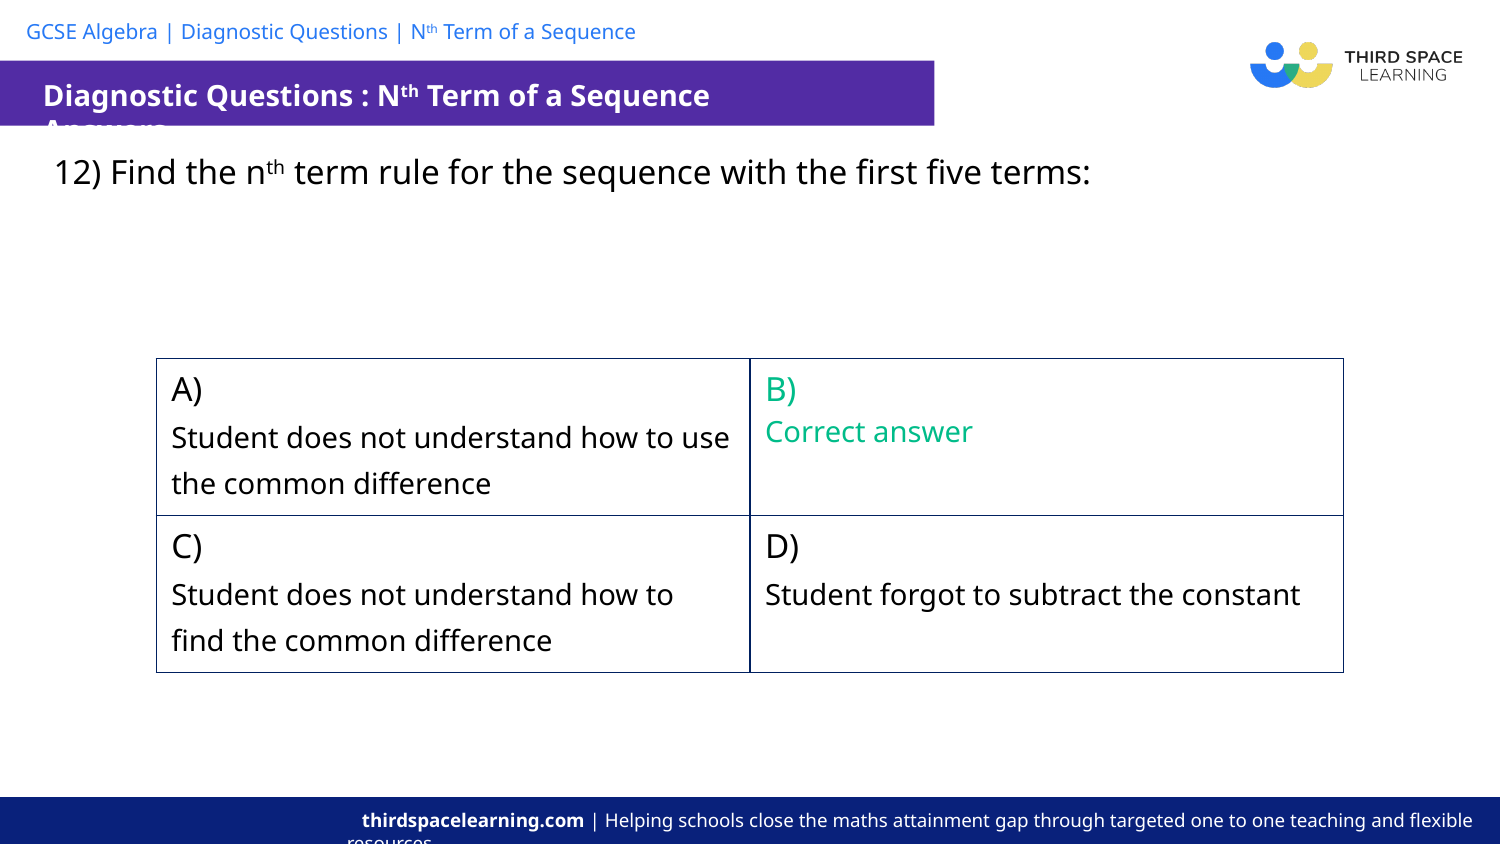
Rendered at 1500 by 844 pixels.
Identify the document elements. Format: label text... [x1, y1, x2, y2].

picture [1250, 33, 1465, 99]
text_box Diagnostic Questions : Nth Term of a Sequence Answers [27, 61, 849, 162]
